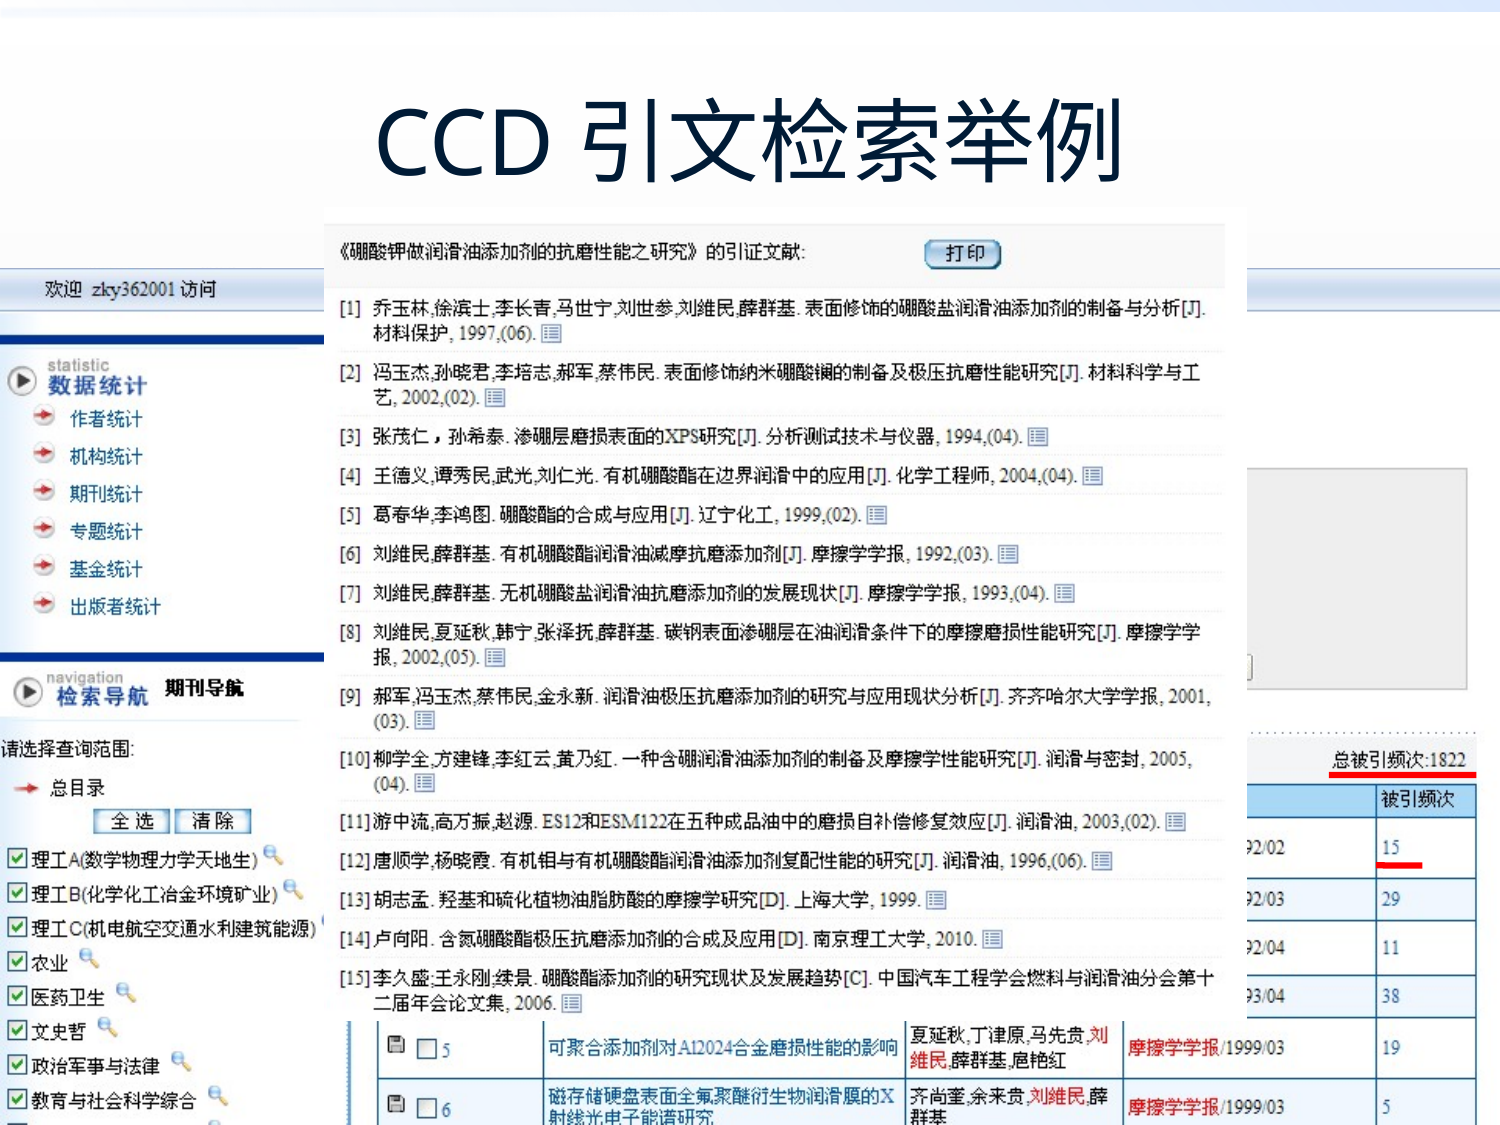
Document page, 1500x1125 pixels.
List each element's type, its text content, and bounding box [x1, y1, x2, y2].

picture [87, 207, 1248, 1021]
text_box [0, 268, 1500, 1125]
title CCD引文检索举例 [75, 45, 1425, 233]
